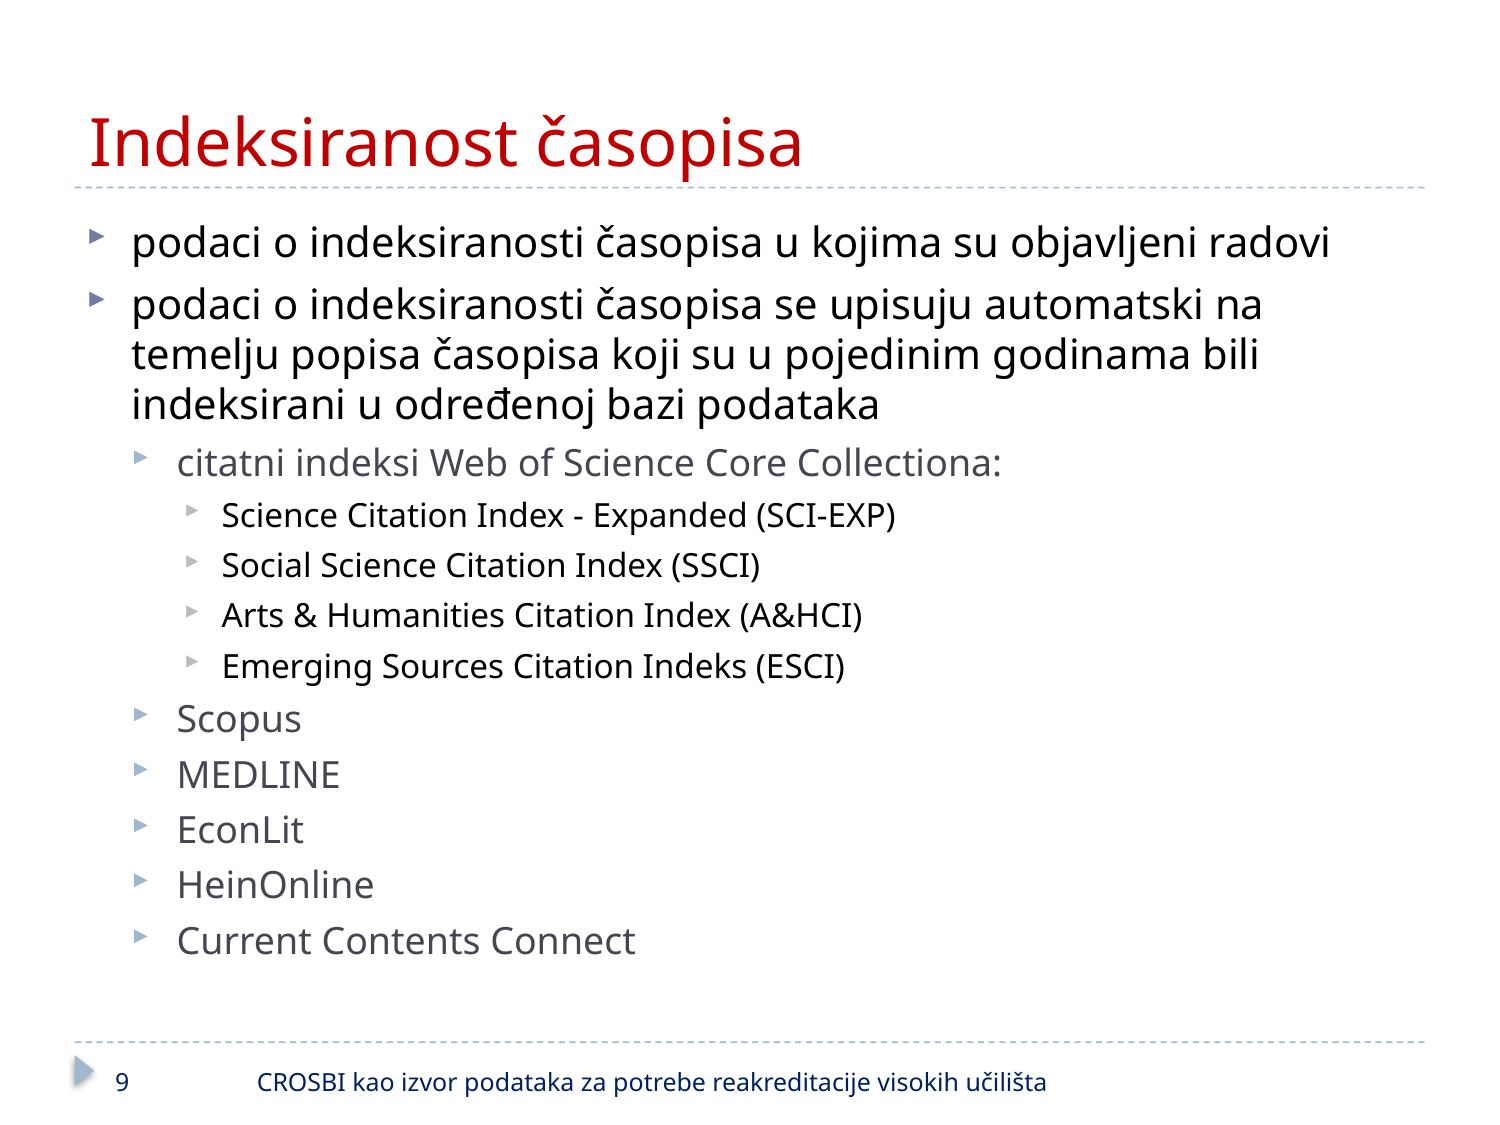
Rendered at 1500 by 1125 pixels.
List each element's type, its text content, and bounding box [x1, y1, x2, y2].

slide_number 9 [100, 1058, 207, 1119]
footer CROSBI kao izvor podataka za potrebe reakreditacije visokih učilišta [242, 1058, 1164, 1119]
list podaci o indeksiranosti časopisa u kojima su objavljeni radovi podaci o indeksiranosti časopisa se upisuju automatski na temelju popisa časopisa koji su u pojedinim godinama bili indeksirani u određenoj bazi podataka citatni indeksi Web of Science Core Collectiona: Science Citation Index - Expanded (SCI-EXP) Social Science Citation Index (SSCI) Arts & Humanities Citation Index (A&HCI) Emerging Sources Citation Indeks (ESCI) Scopus MEDLINE EconLit HeinOnline Current Contents Connect [71, 208, 1422, 1042]
title Indeksiranost časopisa [75, 24, 1425, 188]
